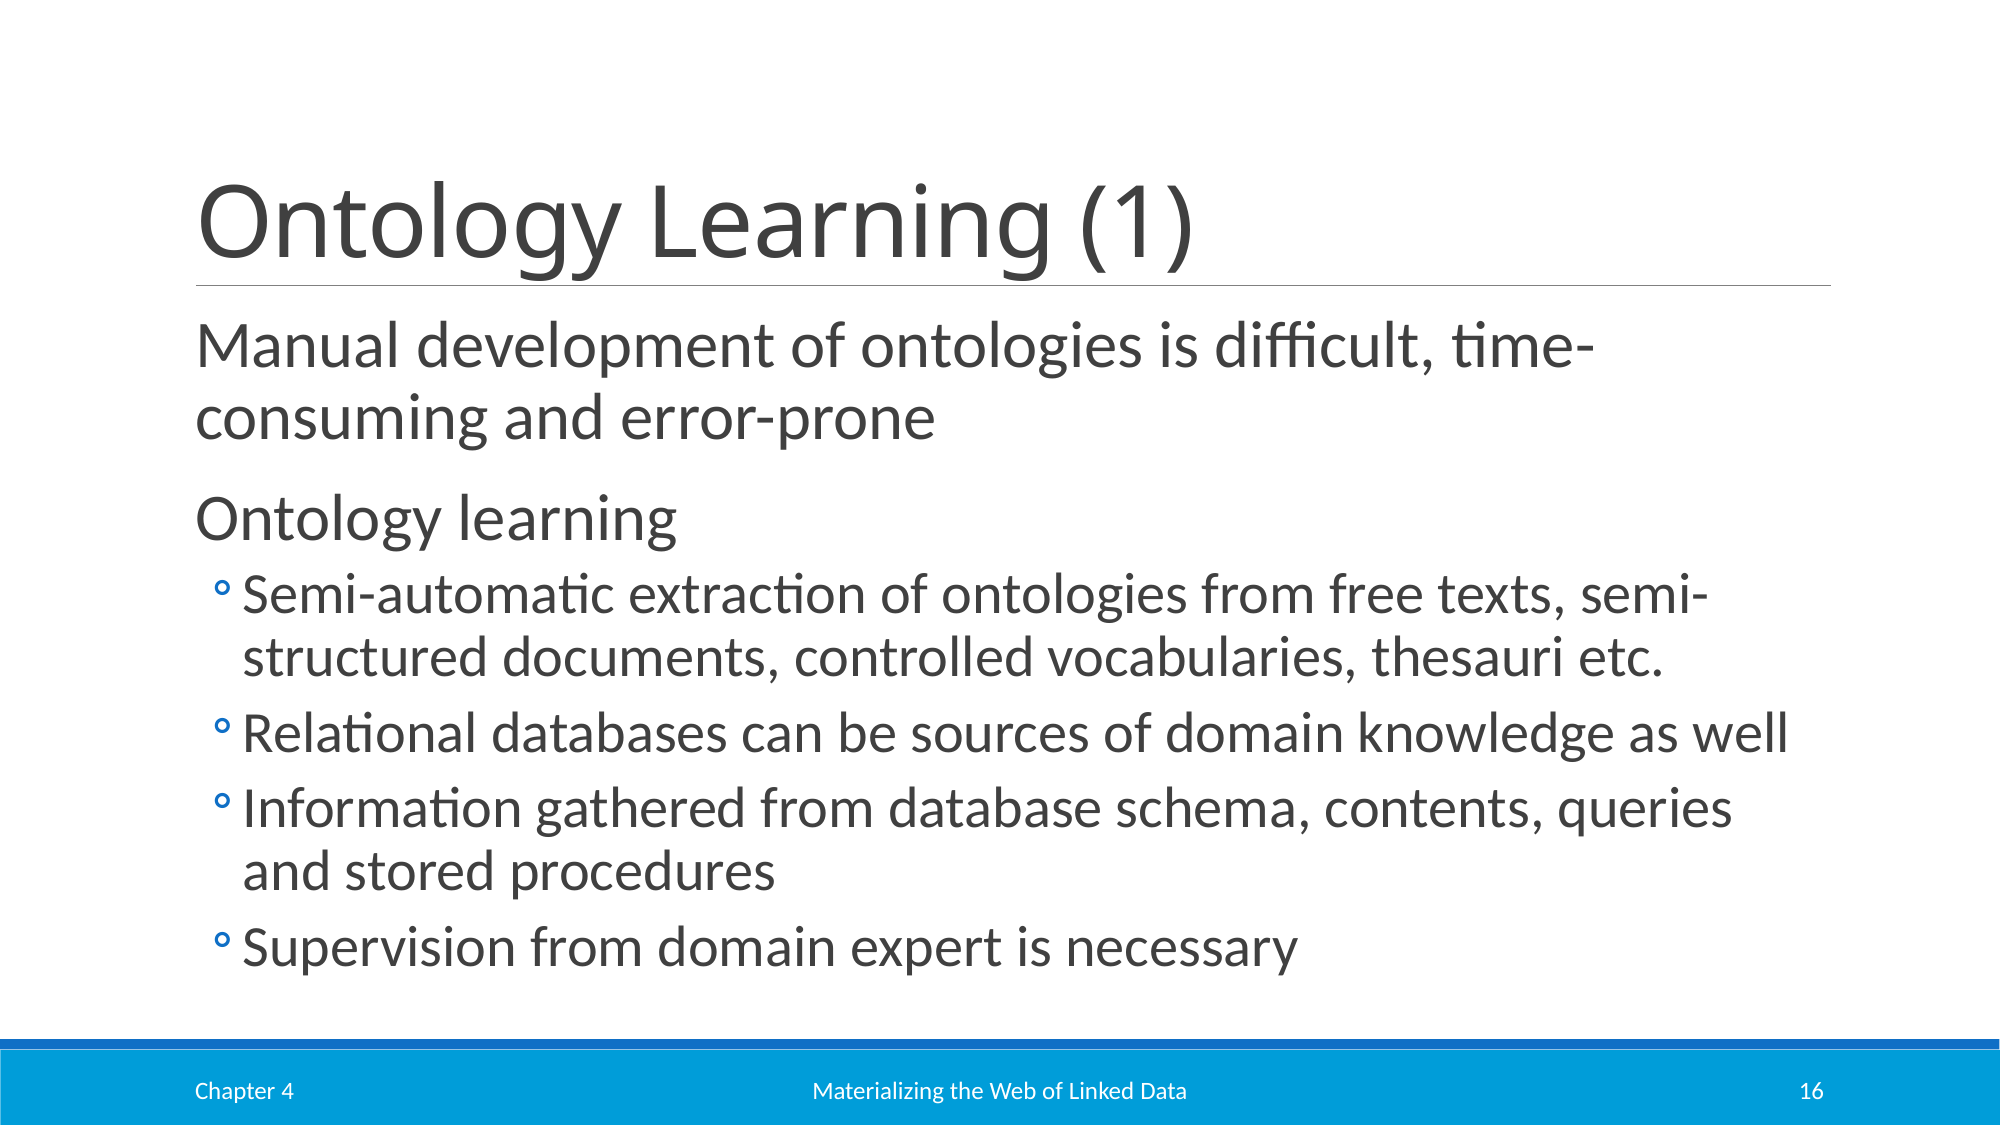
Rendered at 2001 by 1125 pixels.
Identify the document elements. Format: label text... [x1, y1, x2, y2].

slide_number Chapter 4 [180, 1059, 586, 1120]
list Manual development of ontologies is difficult, time-consuming and error-prone Ontology learning Semi-automatic extraction of ontologies from free texts, semi-structured documents, controlled vocabularies, thesauri etc. Relational databases can be sources of domain knowledge as well Information gathered from database schema, contents, queries and stored procedures Supervision from domain expert is necessary [180, 302, 1830, 963]
slide_number 16 [1624, 1059, 1840, 1120]
title Ontology Learning (1) [180, 47, 1830, 285]
footer Materializing the Web of Linked Data [604, 1059, 1396, 1120]
